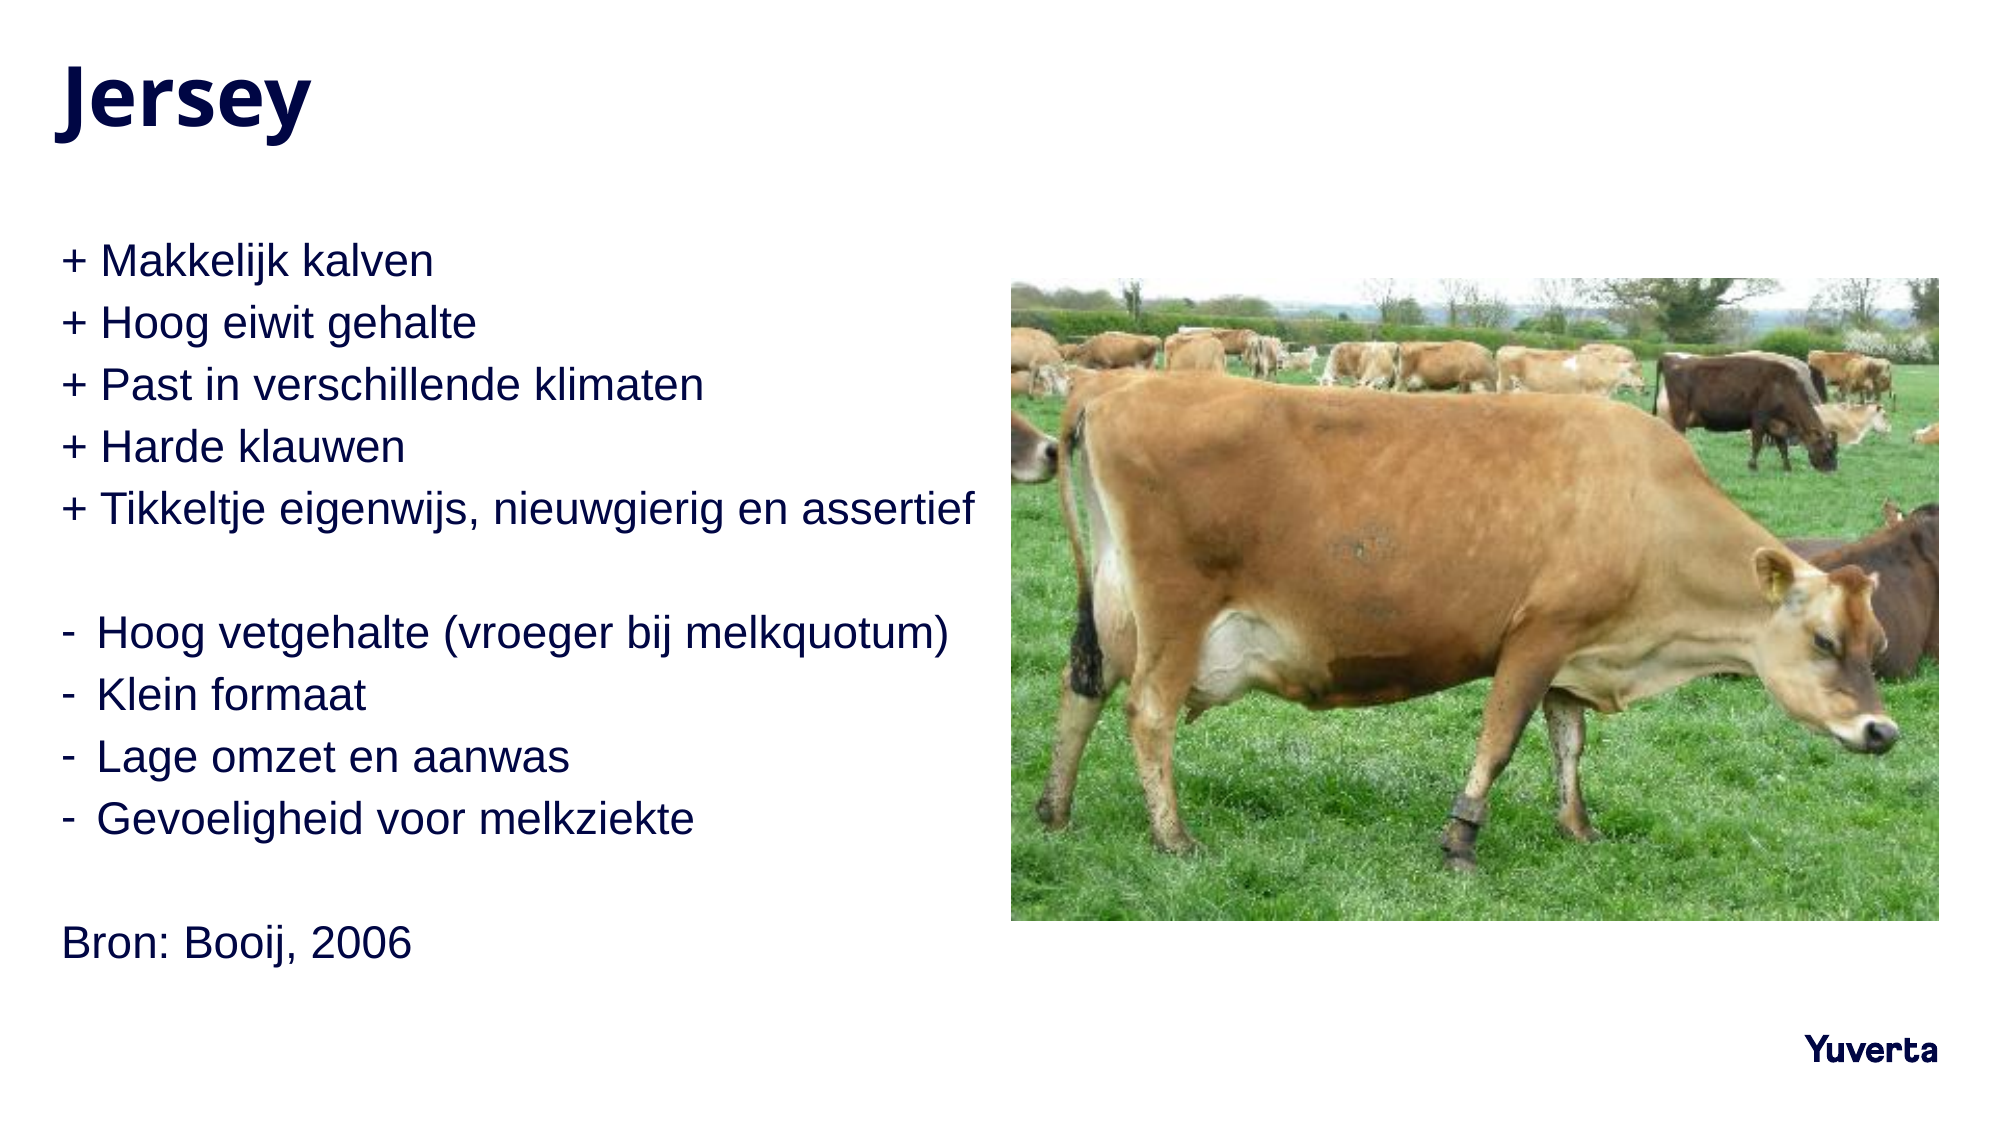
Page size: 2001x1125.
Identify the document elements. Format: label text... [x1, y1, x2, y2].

picture [1011, 278, 1939, 921]
title Jersey [60, 48, 1938, 239]
text_box + Makkelijk kalven + Hoog eiwit gehalte + Past in verschillende klimaten + Harde klauwen + Tikkeltje eigenwijs, nieuwgierig en assertief Hoog vetgehalte (vroeger bij melkquotum) Klein formaat Lage omzet en aanwas Gevoeligheid voor melkziekte Bron: Booij, 2006 [60, 237, 987, 963]
